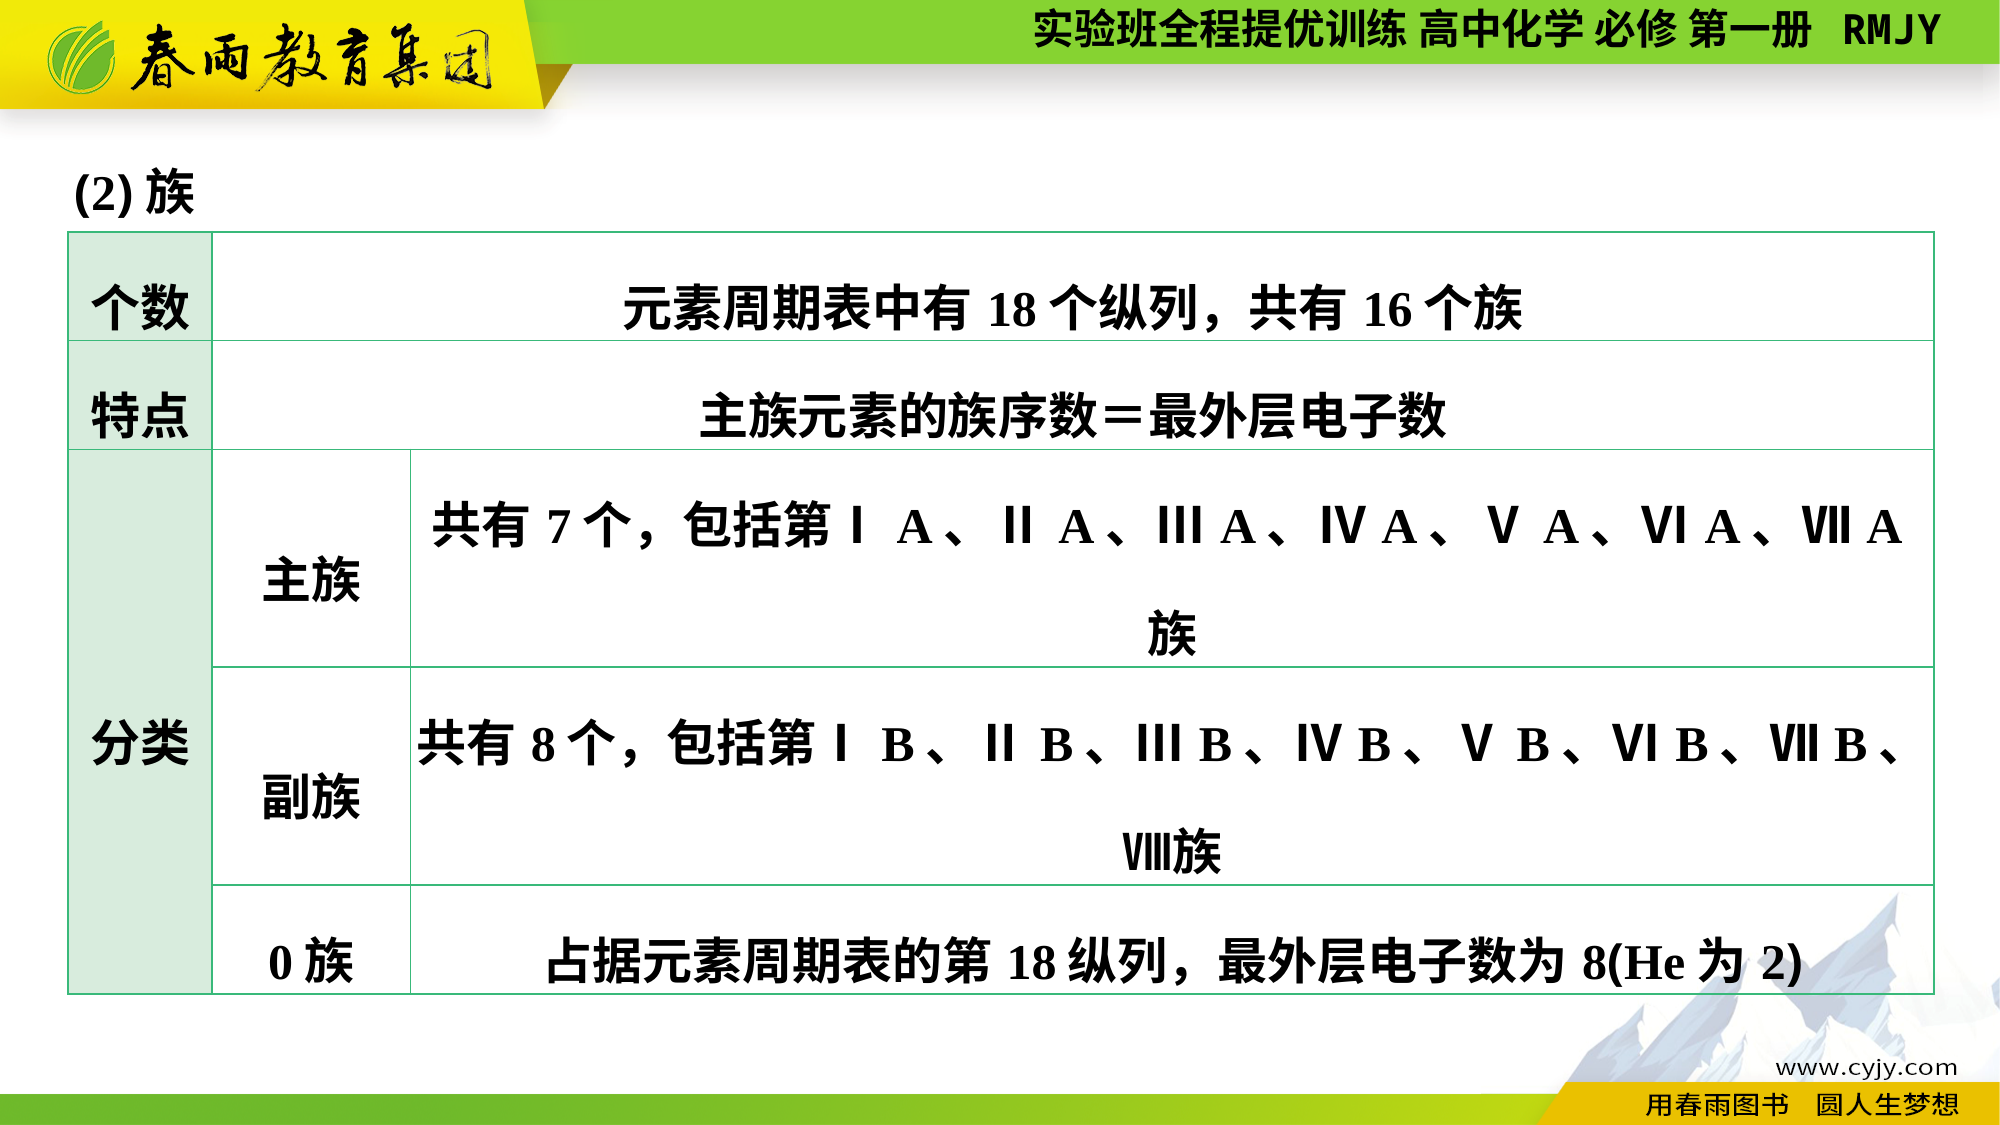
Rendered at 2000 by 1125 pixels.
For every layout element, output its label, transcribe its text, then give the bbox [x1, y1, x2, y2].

table_header 个数 [69, 233, 211, 340]
list (2)族 [59, 122, 1944, 217]
table_cell 主族元素的族序数＝最外层电子数 [213, 341, 1933, 449]
table_cell 占据元素周期表的第18纵列，最外层电子数为8(He为2) [411, 886, 1933, 993]
table_cell 特点 [69, 341, 211, 449]
picture [0, 0, 2000, 1125]
table_cell 分类 [69, 450, 211, 993]
table_cell 副族 [213, 668, 410, 884]
table_cell 主族 [213, 450, 410, 666]
table_cell 共有8个，包括第ⅠB、ⅡB、ⅢB、ⅣB、ⅤB、ⅥB、ⅦB、Ⅷ族 [411, 668, 1933, 884]
table_cell 共有7个，包括第ⅠA、ⅡA、ⅢA、ⅣA、ⅤA、ⅥA、ⅦA族 [411, 450, 1933, 666]
table_header 元素周期表中有18个纵列，共有16个族 [213, 233, 1933, 340]
table_cell 0族 [213, 886, 410, 993]
